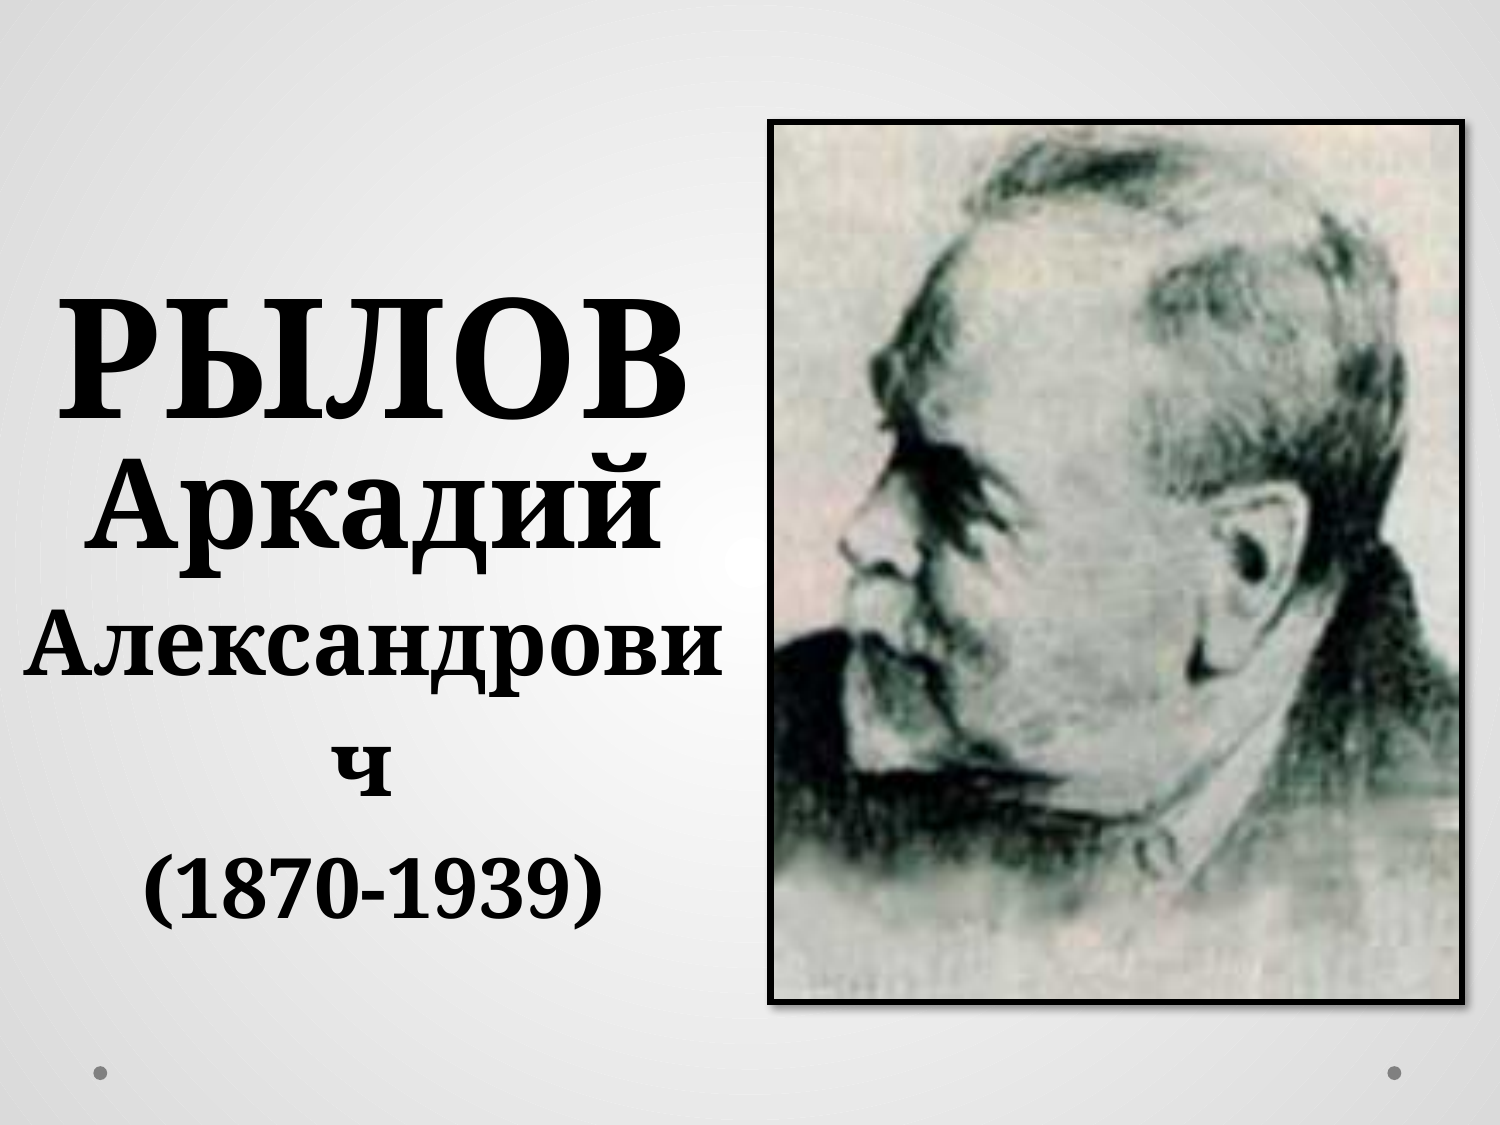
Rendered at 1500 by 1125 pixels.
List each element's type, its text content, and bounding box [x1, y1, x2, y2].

picture [773, 125, 1459, 999]
title РЫЛОВ Аркадий Александрович (1870-1939) [0, 60, 748, 1064]
